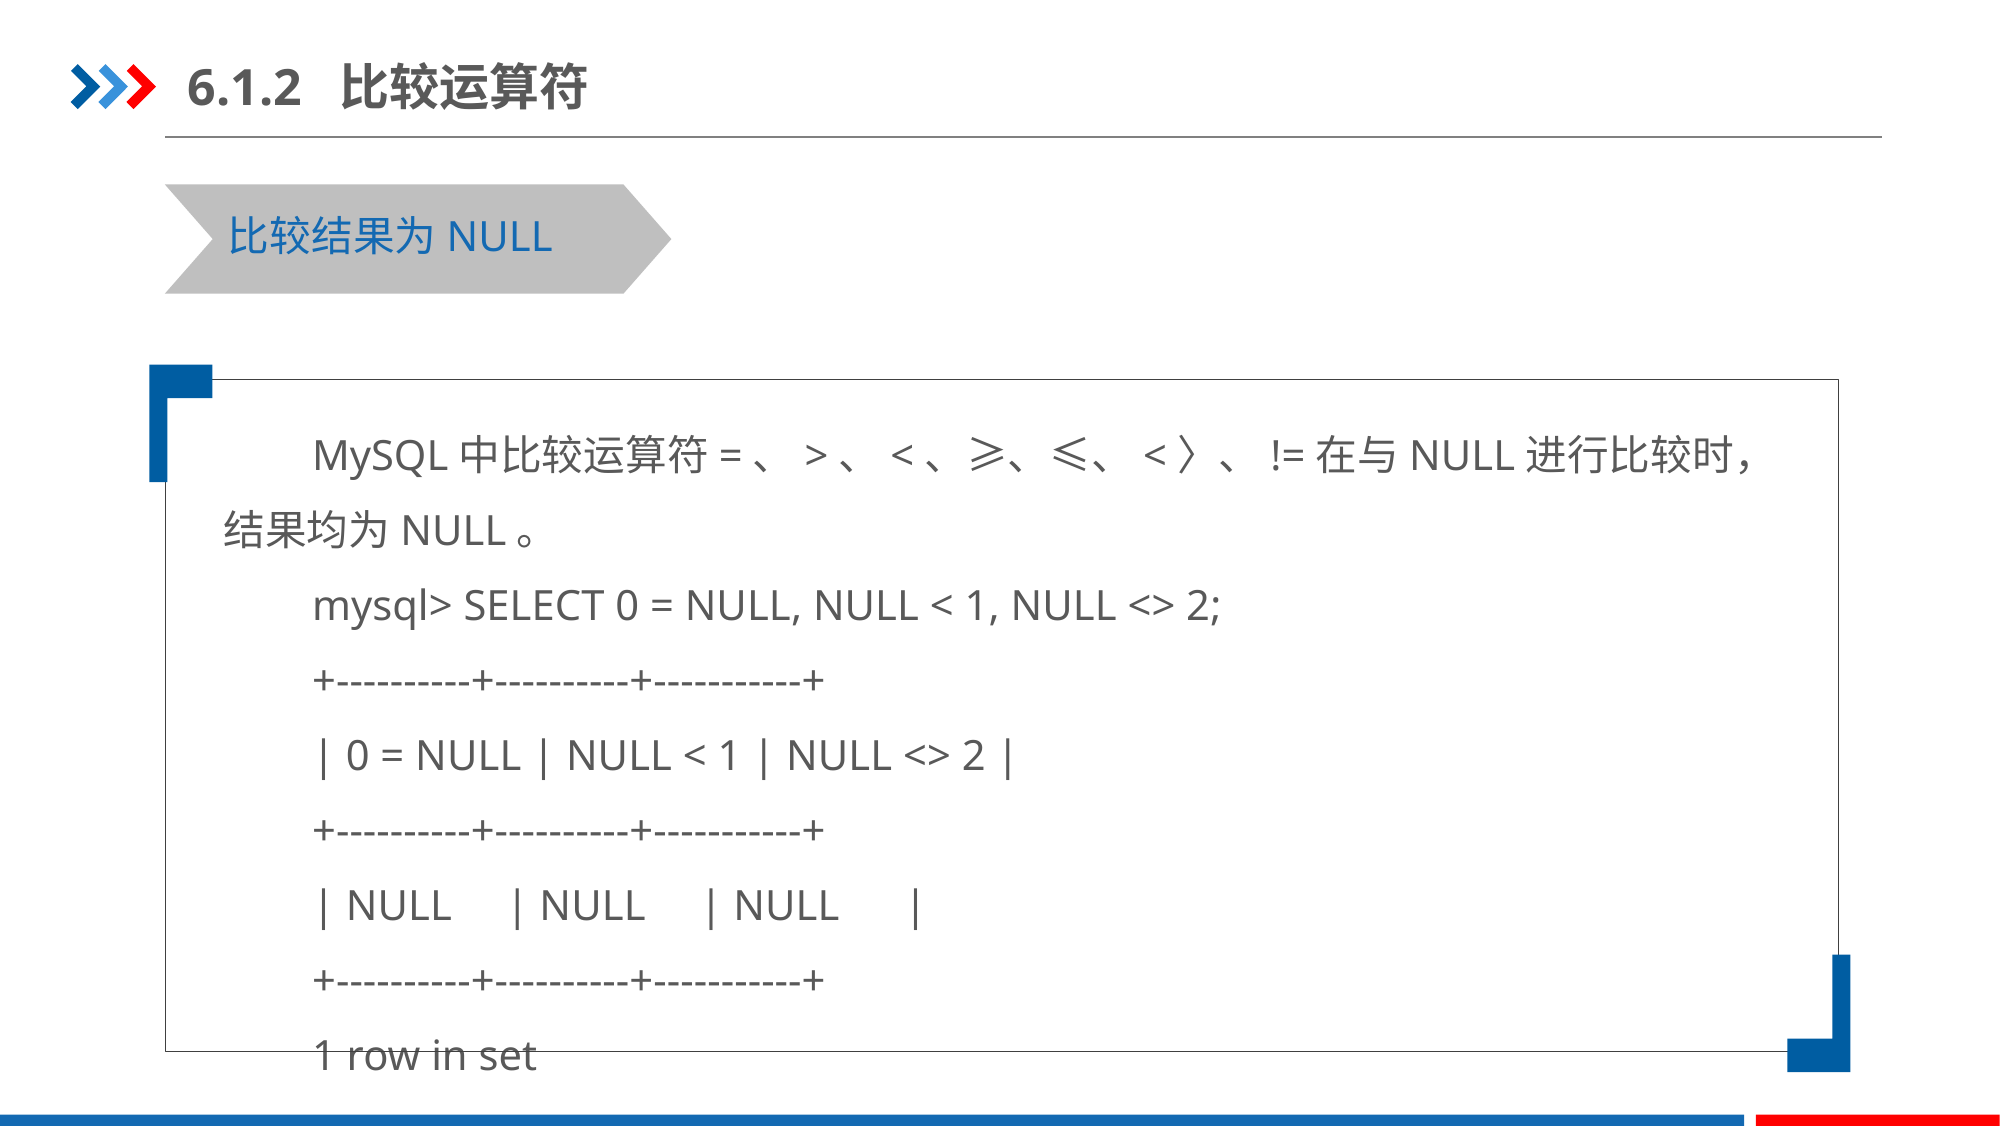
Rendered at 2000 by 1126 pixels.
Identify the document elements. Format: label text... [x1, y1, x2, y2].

text_box [1785, 953, 1852, 1074]
text_box [164, 184, 672, 294]
text_box [147, 363, 215, 484]
text_box 比较结果为NULL [213, 202, 568, 267]
text_box 6.1.2 比较运算符 [187, 43, 827, 127]
text_box [163, 378, 1841, 1053]
